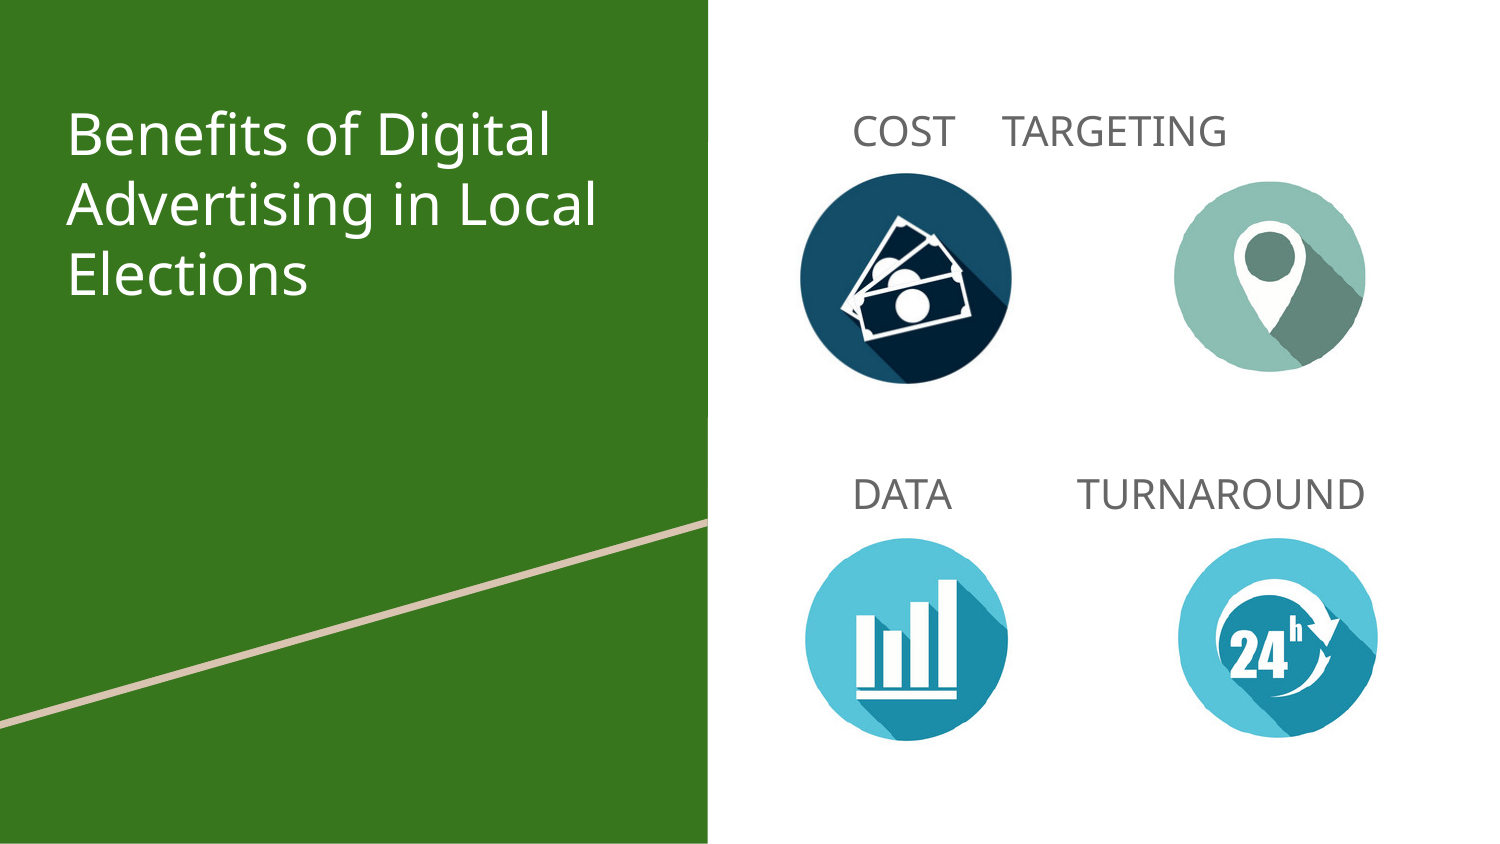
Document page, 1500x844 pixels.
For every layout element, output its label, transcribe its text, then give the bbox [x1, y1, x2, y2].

list COST TARGETING DATA TURNAROUND [761, 82, 1446, 755]
picture [1162, 160, 1376, 390]
title Benefits of Digital Advertising in Local Elections [51, 82, 660, 494]
picture [797, 526, 1019, 755]
picture [787, 171, 1028, 404]
picture [1156, 526, 1397, 755]
